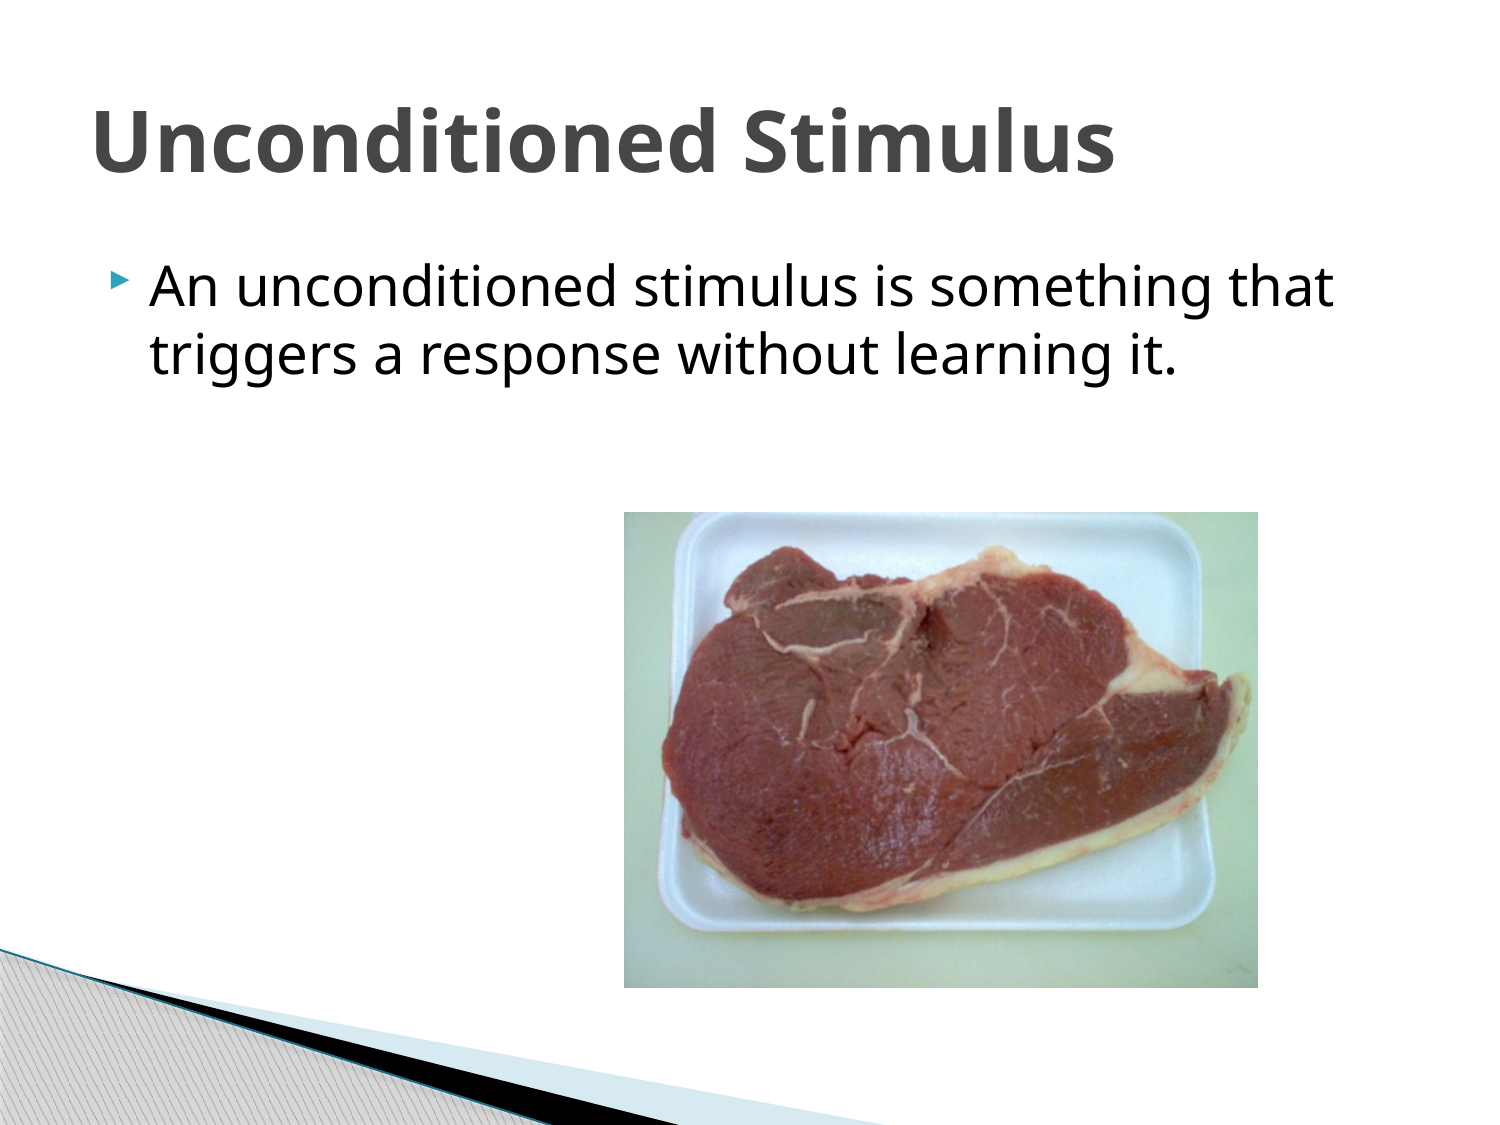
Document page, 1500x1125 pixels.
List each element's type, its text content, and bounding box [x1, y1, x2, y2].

list An unconditioned stimulus is something that triggers a response without learning it. [75, 243, 1425, 986]
title Unconditioned Stimulus [75, 45, 1425, 233]
picture [624, 512, 1258, 988]
